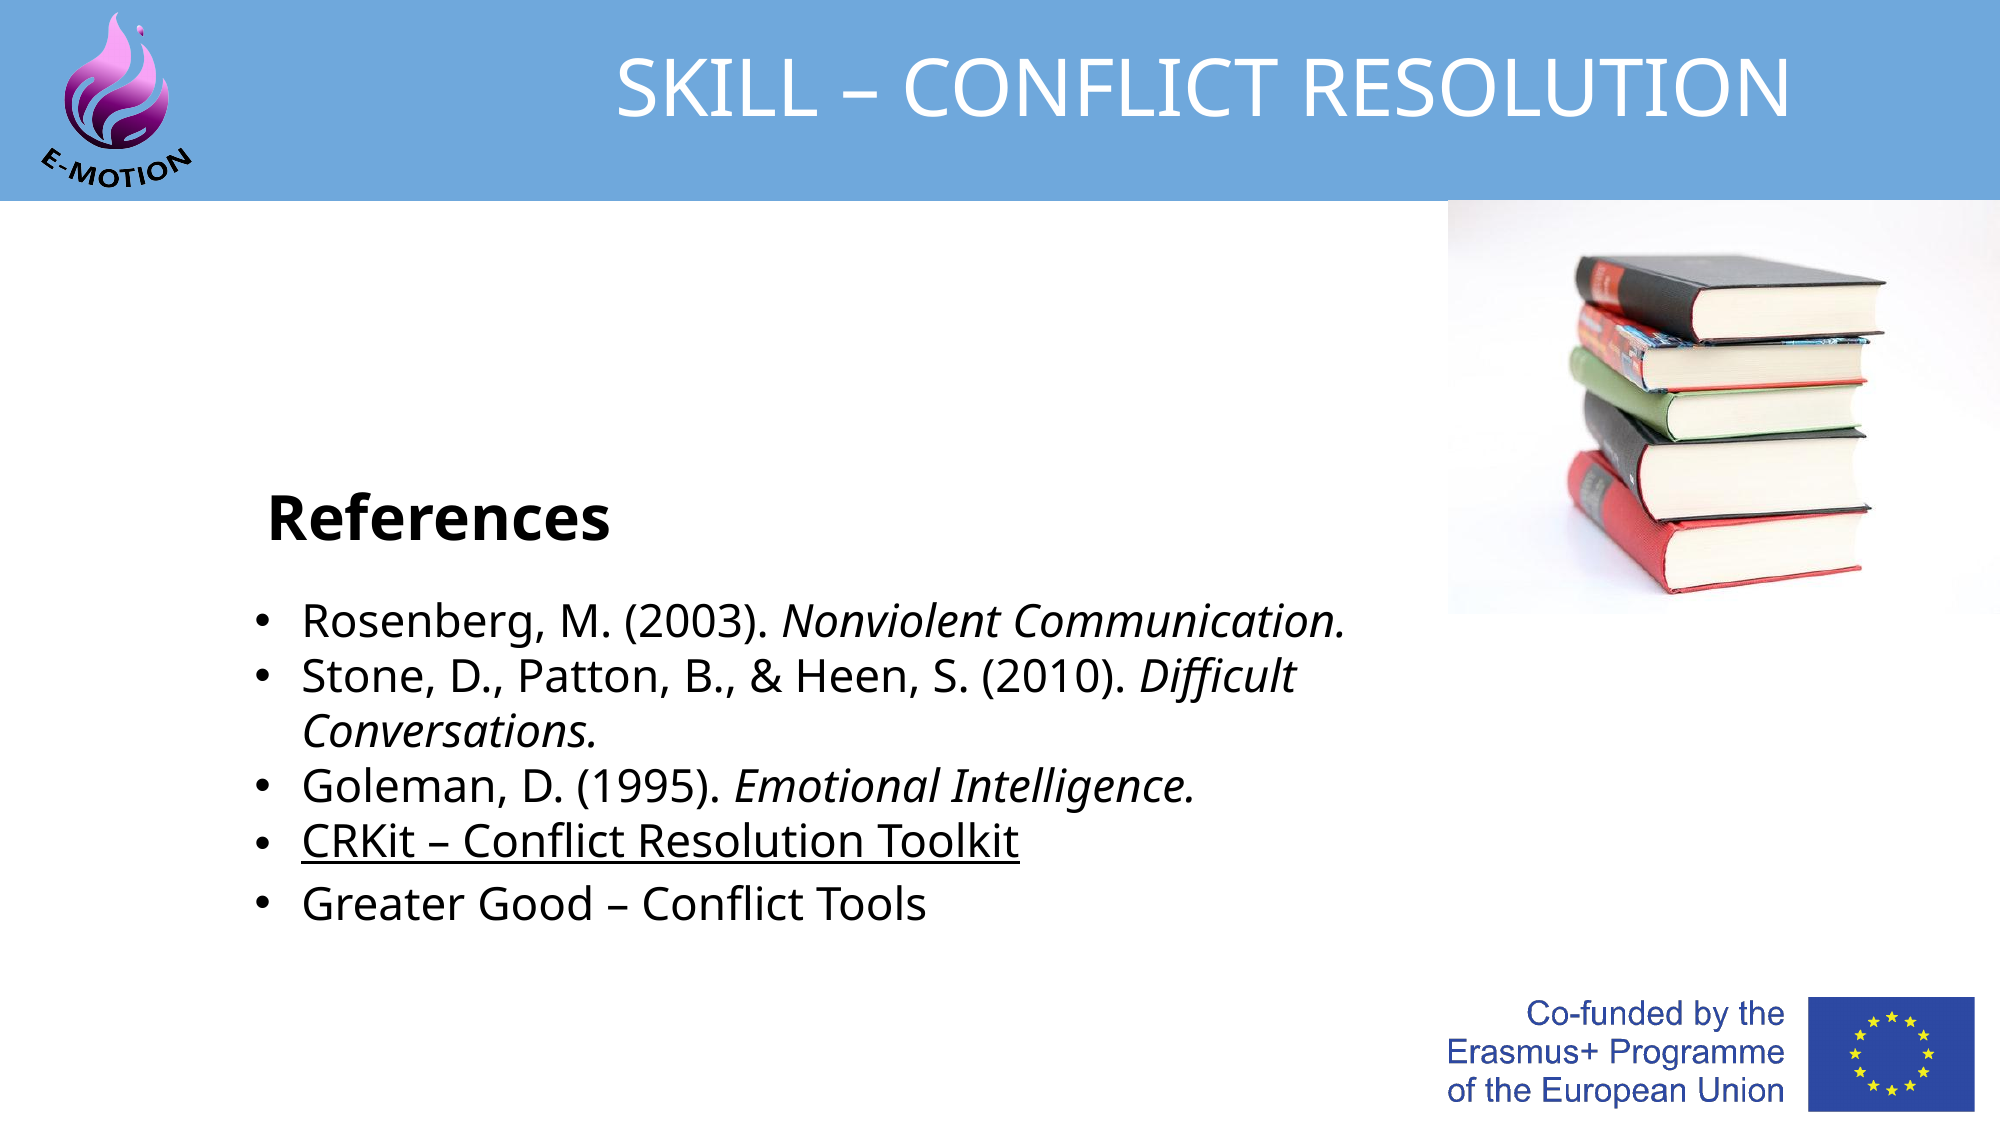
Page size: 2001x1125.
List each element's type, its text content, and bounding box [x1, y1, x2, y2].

picture [1448, 200, 2000, 614]
text_box Rosenberg, M. (2003). Nonviolent Communication. Stone, D., Patton, B., & Heen, S. (2010). Difficult Conversations. Goleman, D. (1995). Emotional Intelligence. CRKit – Conflict Resolution Toolkit Greater Good – Conflict Tools [239, 584, 1493, 937]
picture [1396, 995, 1975, 1116]
text_box SKILL – CONFLICT RESOLUTION [551, 28, 1810, 304]
picture [0, 0, 253, 247]
list References [251, 286, 1443, 563]
